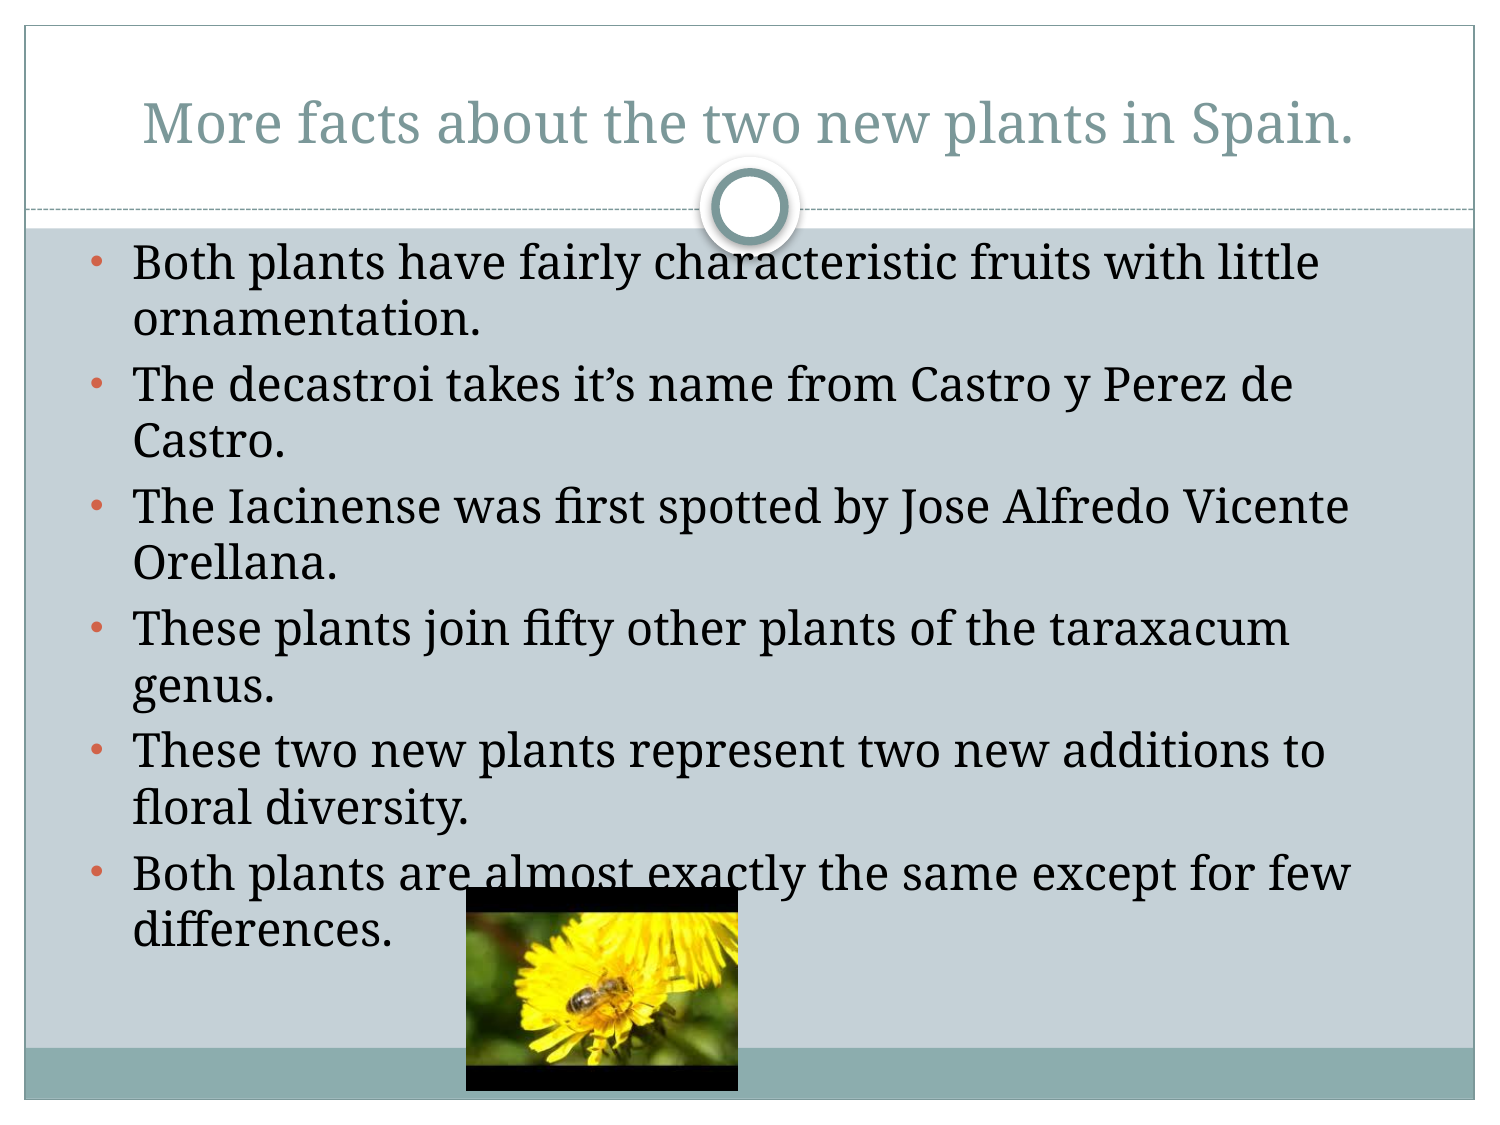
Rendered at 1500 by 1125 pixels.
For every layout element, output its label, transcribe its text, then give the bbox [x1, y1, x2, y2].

picture [466, 887, 738, 1091]
title More facts about the two new plants in Spain. [49, 37, 1450, 162]
list Both plants have fairly characteristic fruits with little ornamentation. The decastroi takes it’s name from Castro y Perez de Castro. The Iacinense was first spotted by Jose Alfredo Vicente Orellana. These plants join fifty other plants of the taraxacum genus. These two new plants represent two new additions to floral diversity. Both plants are almost exactly the same except for few differences. [75, 224, 1425, 968]
